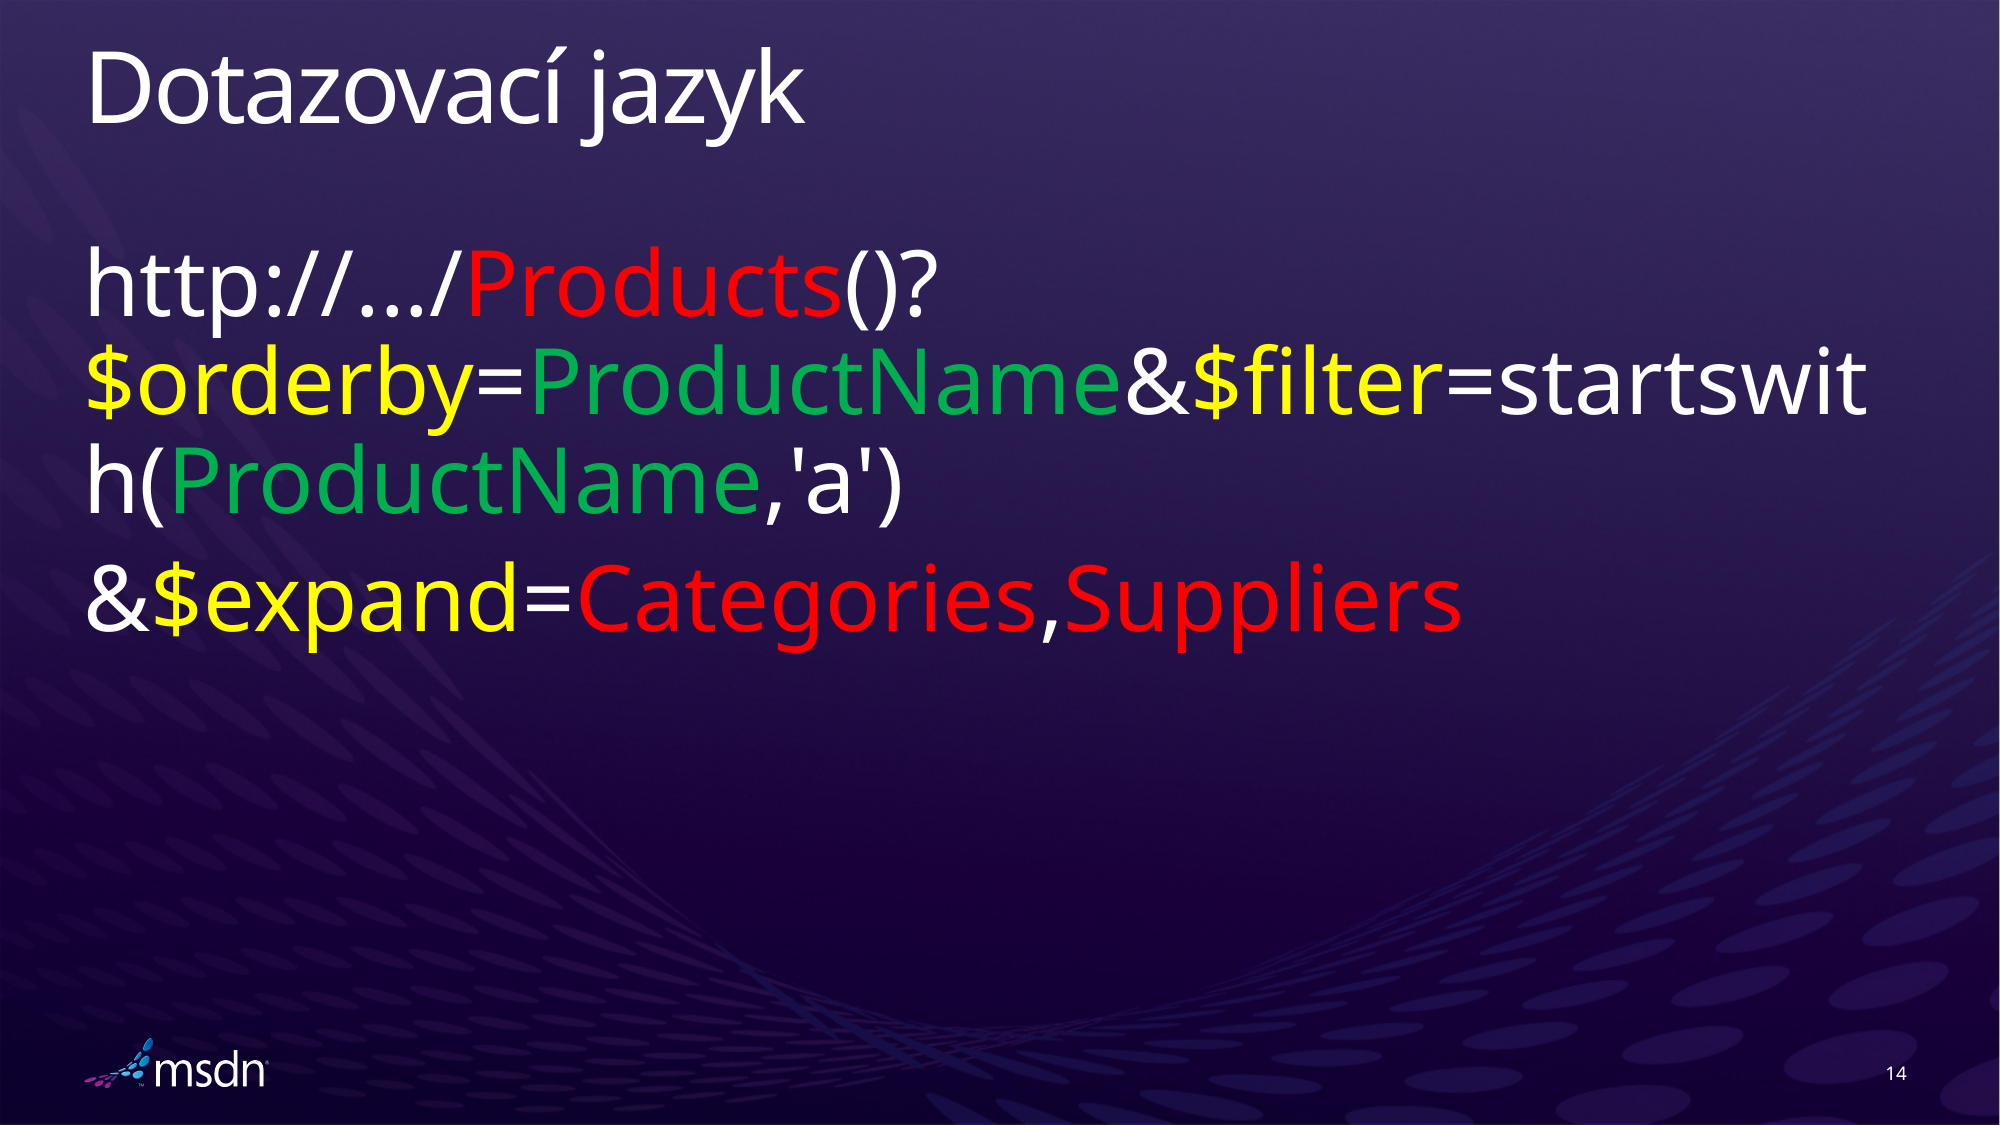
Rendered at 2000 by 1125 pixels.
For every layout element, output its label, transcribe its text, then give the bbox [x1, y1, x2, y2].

slide_number 14 [1885, 1027, 1943, 1088]
picture [0, 0, 2000, 1125]
list http://.../Products()?$orderby=ProductName&$filter=startswith(ProductName,'a') &$expand=Categories,Suppliers [83, 236, 1917, 559]
title Dotazovací jazyk [83, 37, 1917, 147]
